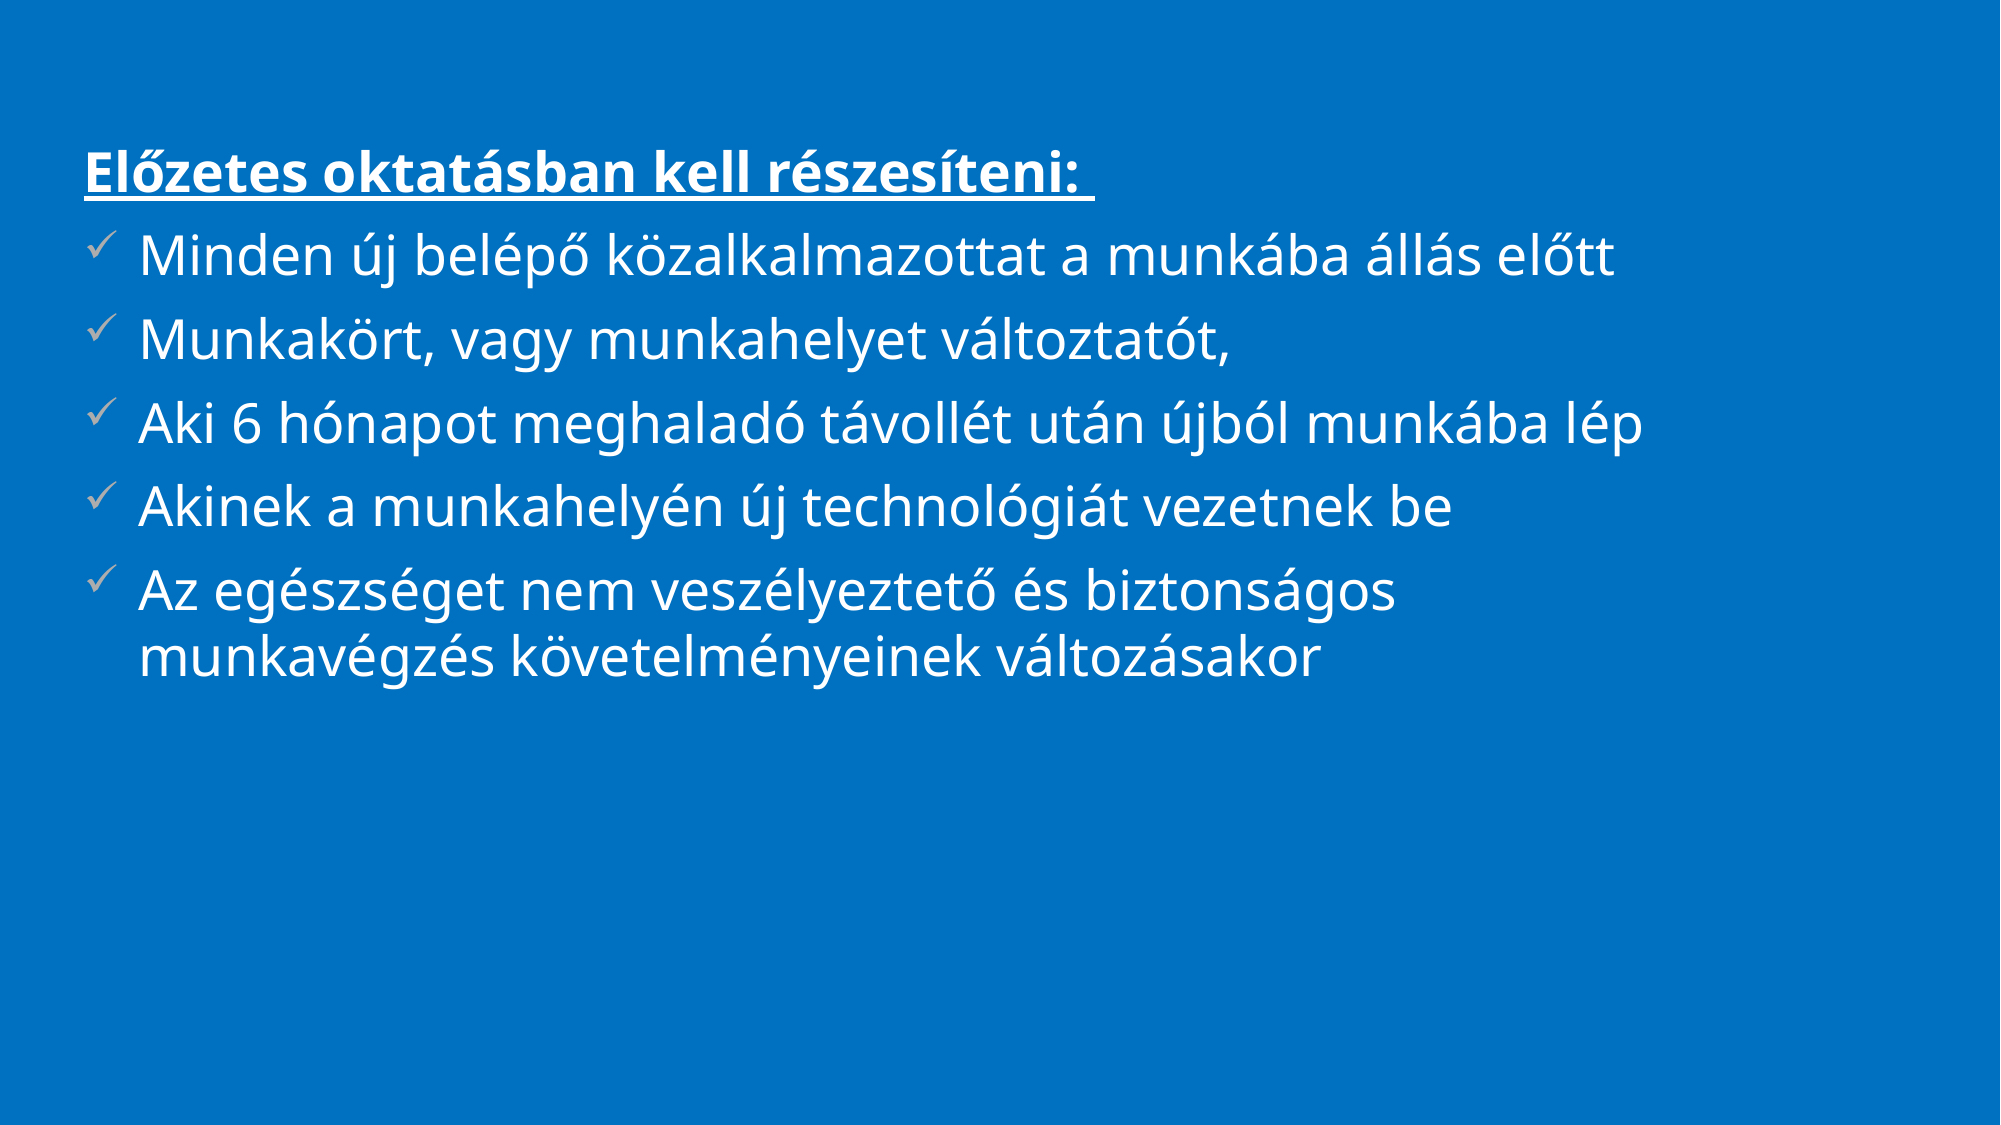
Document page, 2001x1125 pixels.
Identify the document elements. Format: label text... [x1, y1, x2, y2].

list Előzetes oktatásban kell részesíteni: Minden új belépő közalkalmazottat a munkába állás előtt Munkakört, vagy munkahelyet változtatót, Aki 6 hónapot meghaladó távollét után újból munkába lép Akinek a munkahelyén új technológiát vezetnek be Az egészséget nem veszélyeztető és biztonságos munkavégzés követelményeinek változásakor [68, 129, 1668, 818]
